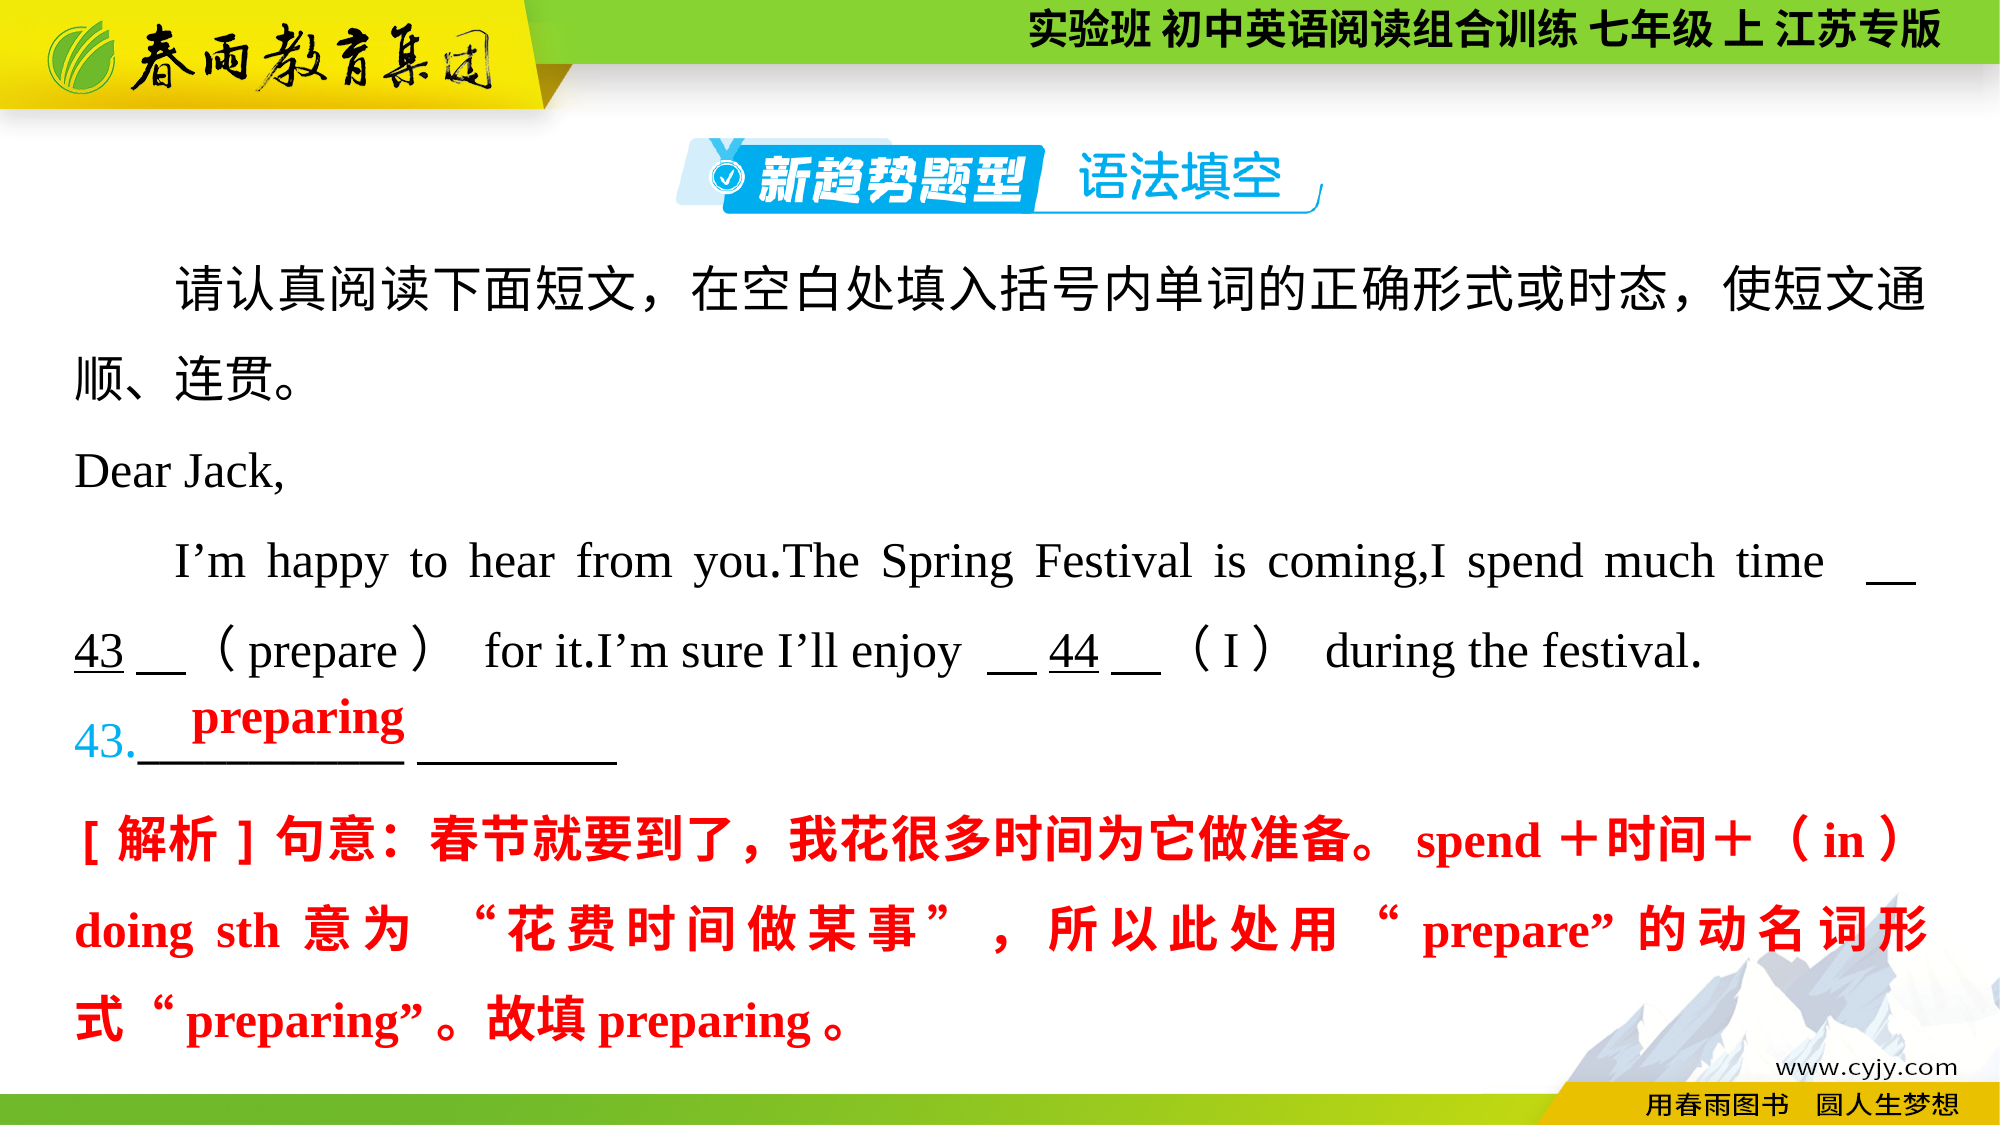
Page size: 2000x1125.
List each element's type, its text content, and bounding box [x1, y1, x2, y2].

list 请认真阅读下面短文，在空白处填入括号内单词的正确形式或时态，使短文通顺、连贯。 Dear Jack, I’m happy to hear from you.The Spring Festival is coming,I spend much time 43 （prepare） for it.I’m sure I’ll enjoy 44 （I） during the festival. 43.____________ [59, 220, 1944, 770]
picture [0, 0, 2000, 1125]
text_box preparing [177, 675, 420, 751]
text_box [解析]句意：春节就要到了，我花很多时间为它做准备。spend＋时间＋（in） doing sth意为 “花费时间做某事”，所以此处用“prepare”的动名词形式“preparing”。故填preparing。 [59, 770, 1944, 1056]
